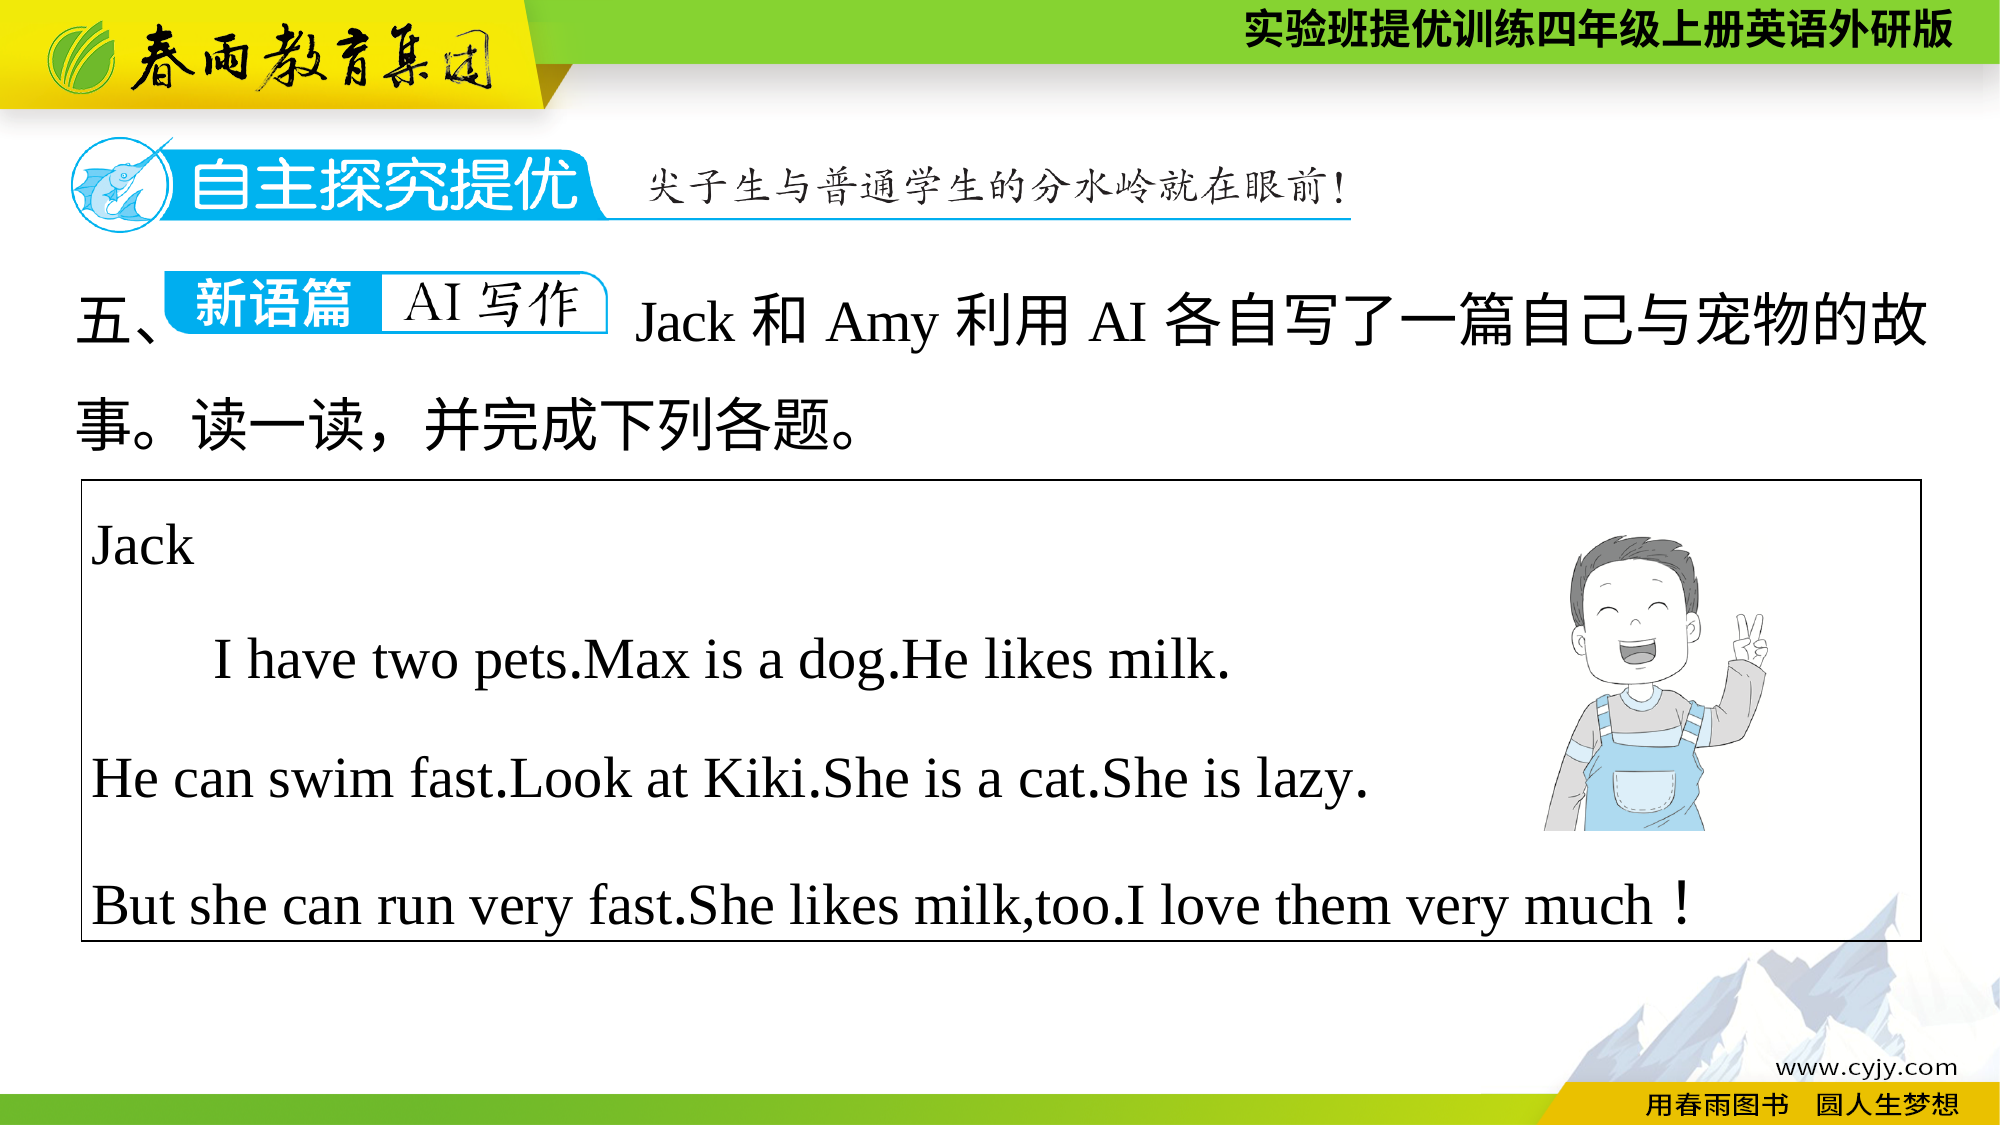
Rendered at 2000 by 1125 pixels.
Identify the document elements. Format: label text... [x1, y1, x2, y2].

list 五、 Jack和Amy利用AI各自写了一篇自己与宠物的故事。读一读，并完成下列各题。 [59, 240, 1944, 455]
table_header Jack I have two pets.Max is a dog.He likes milk. He can swim fast.Look at Kiki.She is a cat.She is lazy. But she can run very fast.She likes milk,too.I love them very much！ [82, 481, 1920, 940]
picture [0, 0, 2000, 1125]
